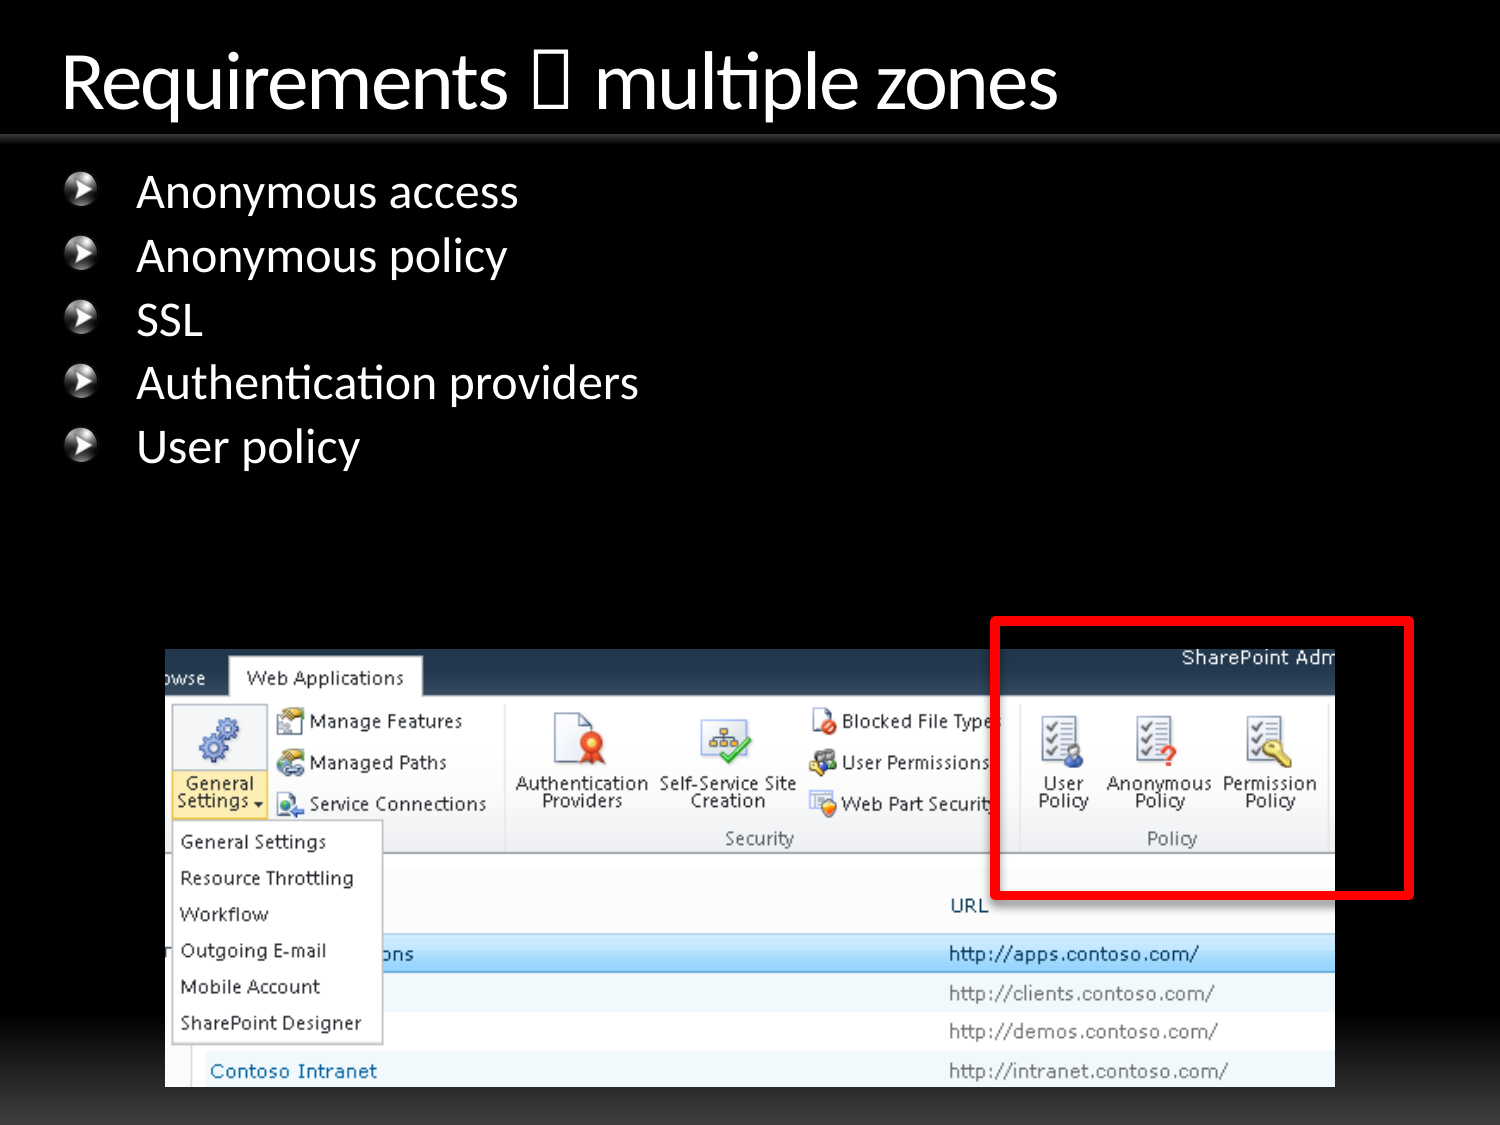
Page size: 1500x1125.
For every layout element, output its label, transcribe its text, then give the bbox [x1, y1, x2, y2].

text_box [995, 621, 1410, 896]
list Anonymous access Anonymous policy SSL Authentication providers User policy [60, 164, 1440, 487]
picture [60, 295, 102, 338]
title Requirements  multiple zones [60, 37, 1440, 129]
picture [164, 648, 1336, 1087]
picture [60, 167, 102, 210]
picture [60, 231, 102, 274]
picture [60, 359, 102, 402]
picture [60, 423, 102, 466]
